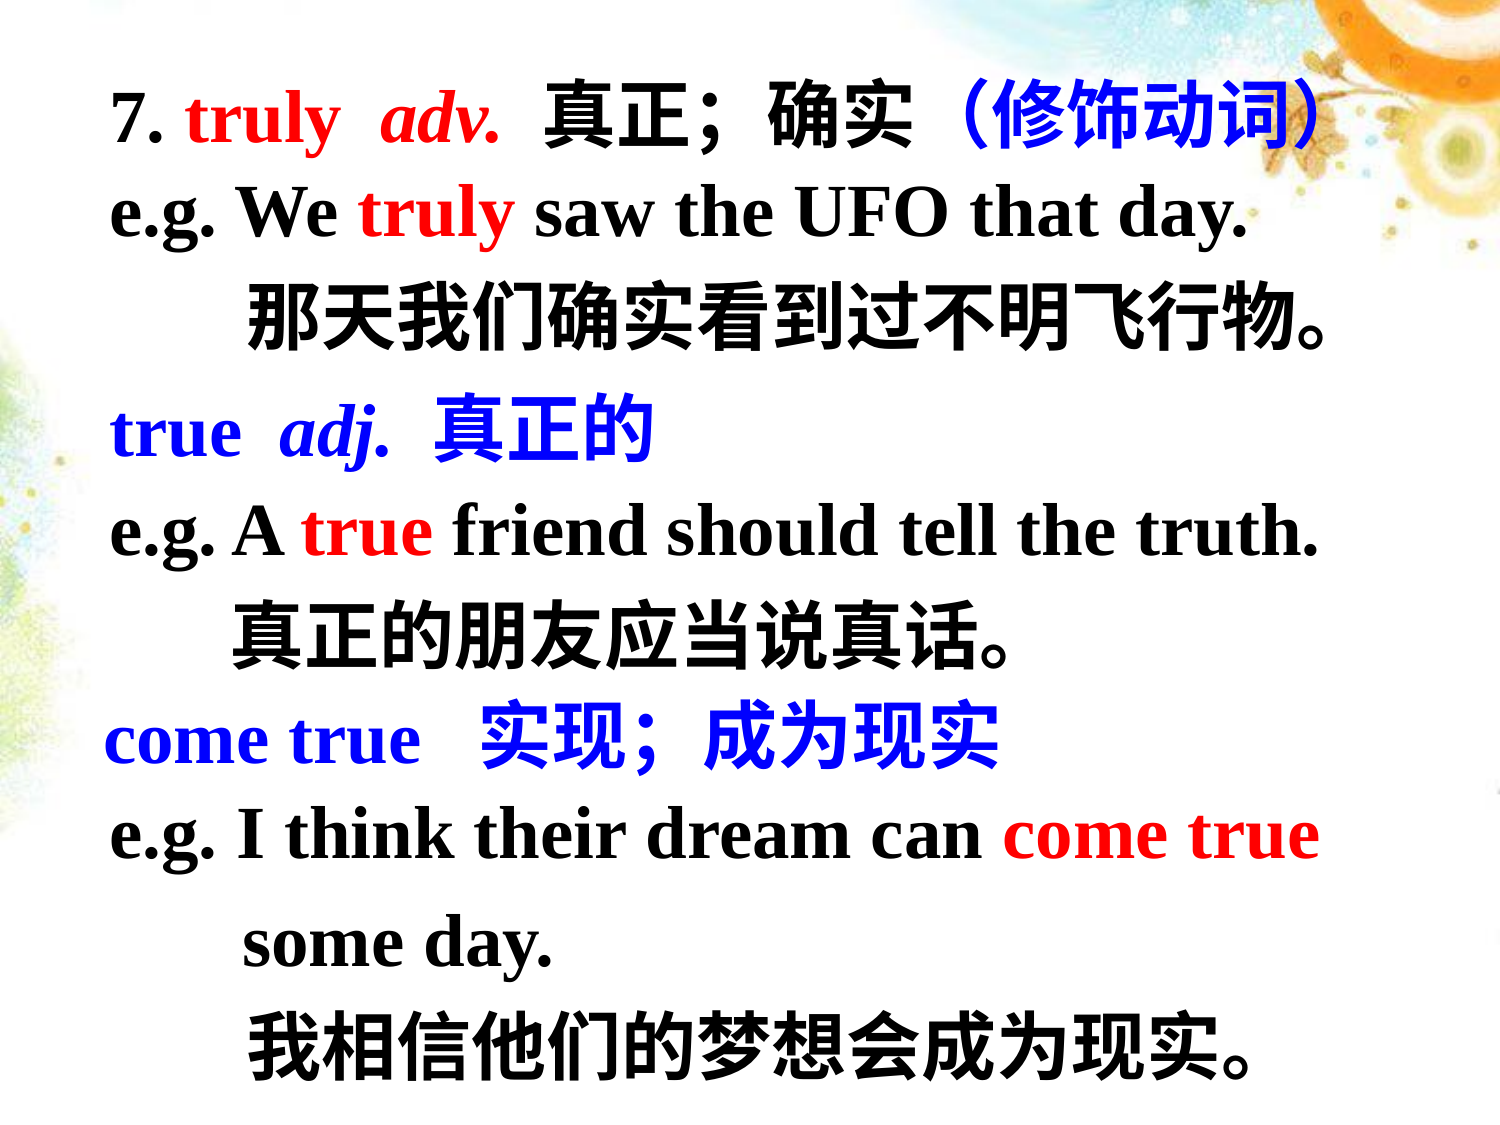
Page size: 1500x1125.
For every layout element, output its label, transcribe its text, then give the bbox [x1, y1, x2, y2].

text_box true adj. 真正的 [94, 356, 809, 455]
text_box e.g. A true friend should tell the truth. 真正的朋友应当说真话。 [94, 455, 1459, 686]
text_box come true 实现；成为现实 [88, 663, 1040, 787]
text_box e.g. I think their dream can come true some day. 我相信他们的梦想会成为现实。 [94, 758, 1341, 1097]
picture [0, 0, 1500, 1125]
text_box e.g. We truly saw the UFO that day. 那天我们确实看到过不明飞行物。 [94, 136, 1412, 367]
text_box 7. truly adv. 真正；确实（修饰动词） [94, 42, 1447, 166]
